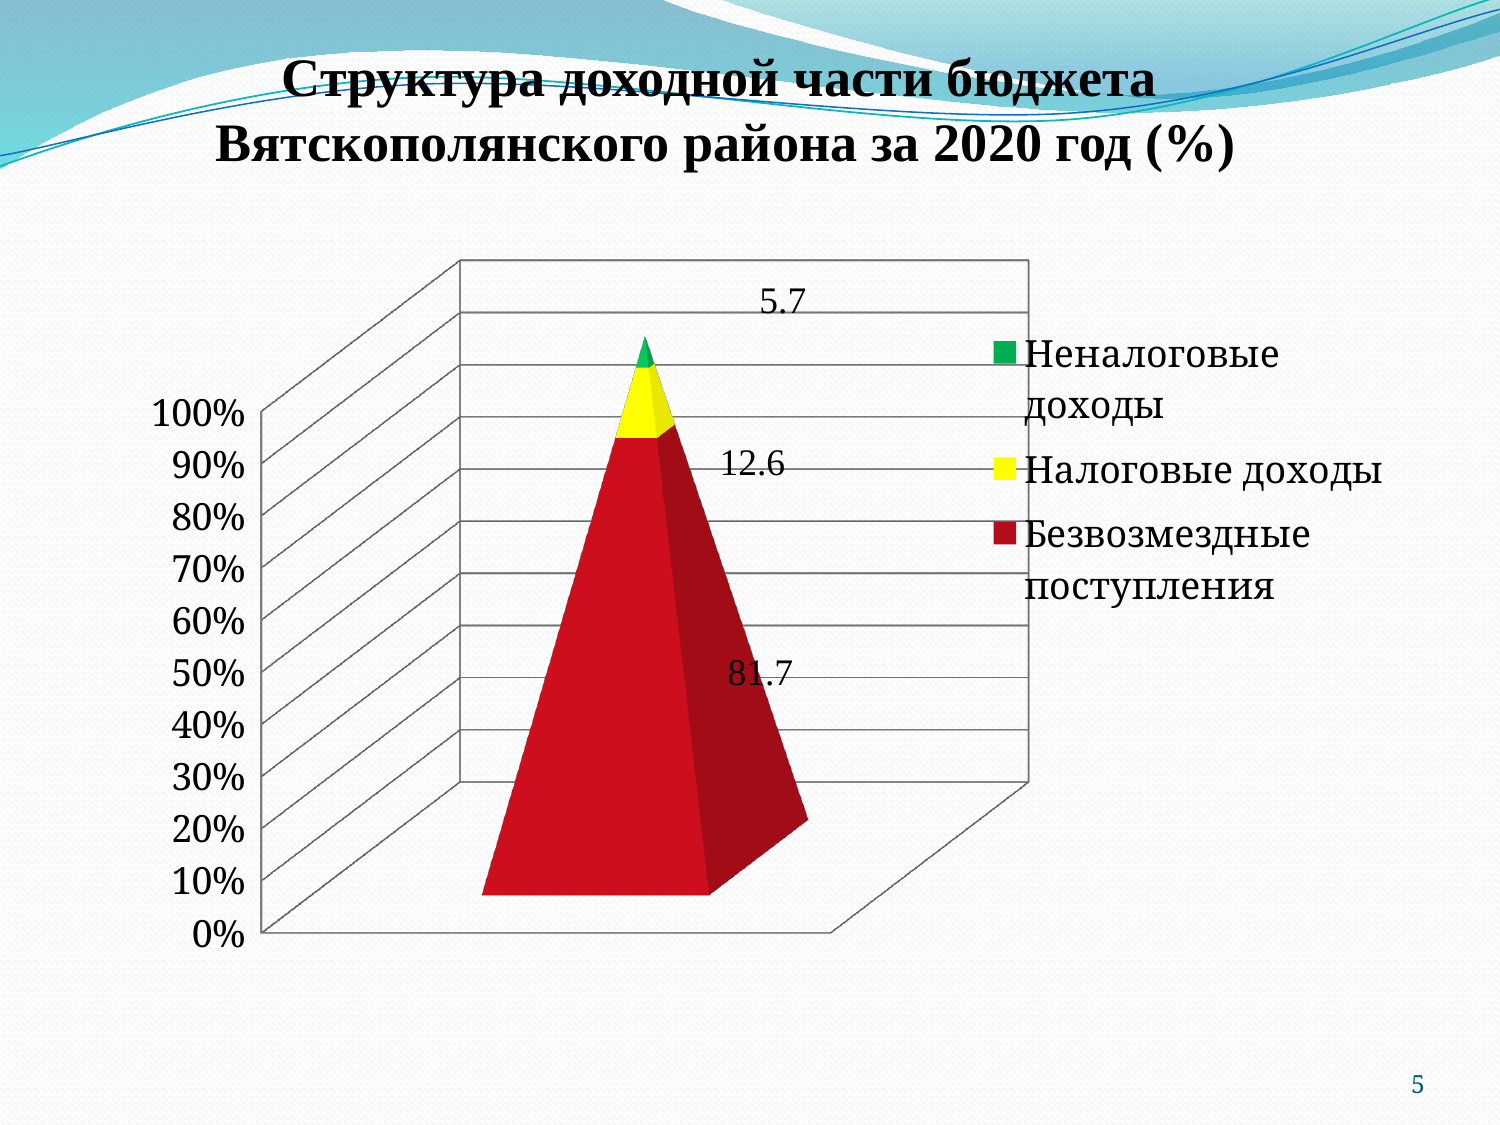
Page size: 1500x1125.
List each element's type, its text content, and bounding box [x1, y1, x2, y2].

slide_number 5 [1299, 1042, 1425, 1103]
chart [135, 219, 1400, 1018]
title Структура доходной части бюджета Вятскополянского района за 2020 год (%) [41, 19, 1412, 173]
